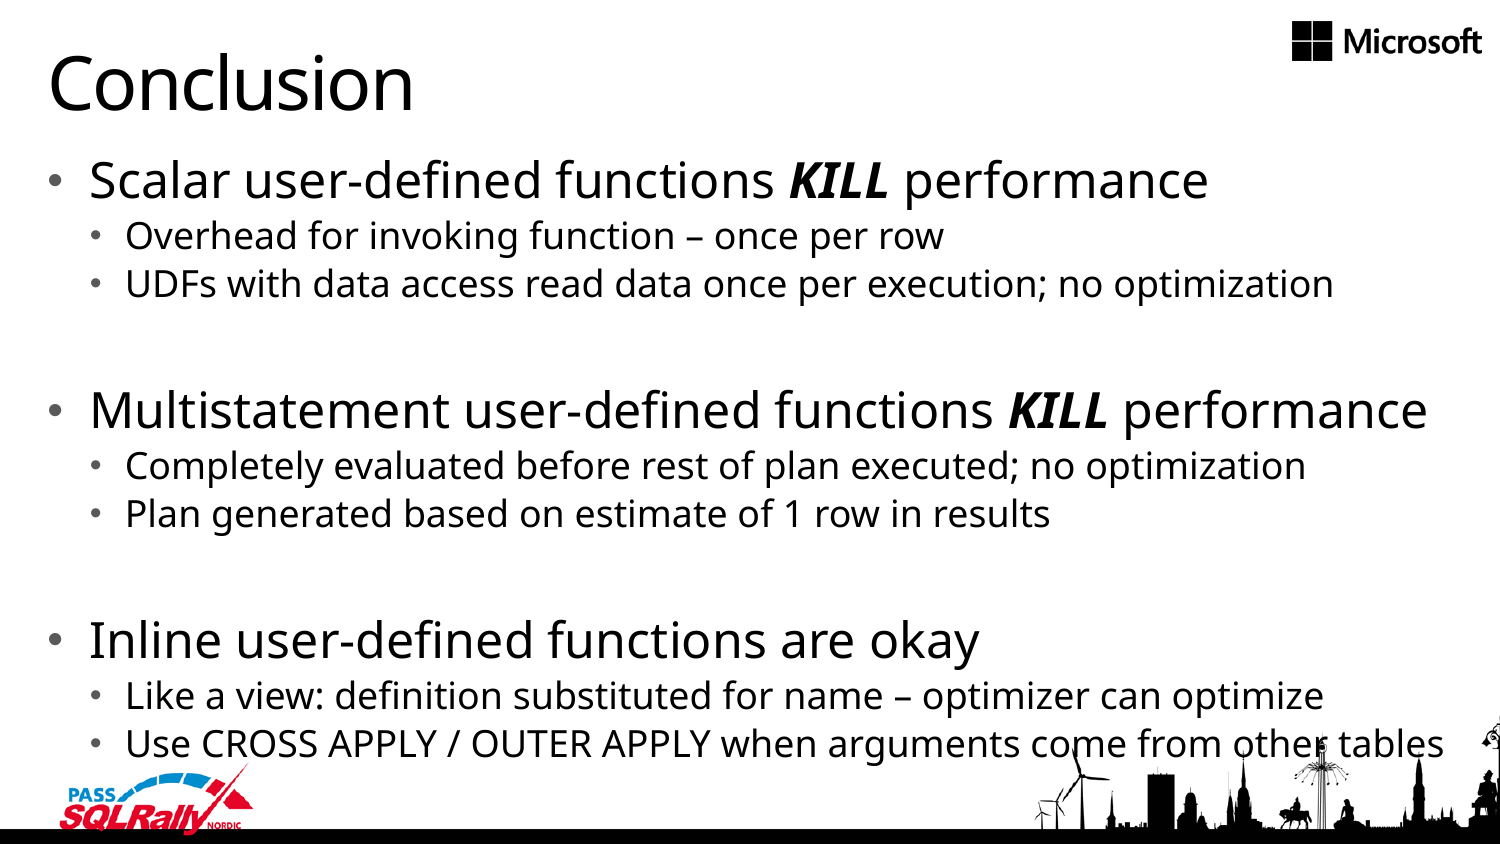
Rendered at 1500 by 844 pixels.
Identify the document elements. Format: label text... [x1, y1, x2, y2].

picture [0, 0, 1500, 844]
list Scalar user-defined functions KILL performance Overhead for invoking function – once per row UDFs with data access read data once per execution; no optimization Multistatement user-defined functions KILL performance Completely evaluated before rest of plan executed; no optimization Plan generated based on estimate of 1 row in results Inline user-defined functions are okay Like a view: definition substituted for name – optimizer can optimize Use CROSS APPLY / OUTER APPLY when arguments come from other tables [47, 155, 1461, 744]
title Conclusion [47, 45, 1461, 129]
